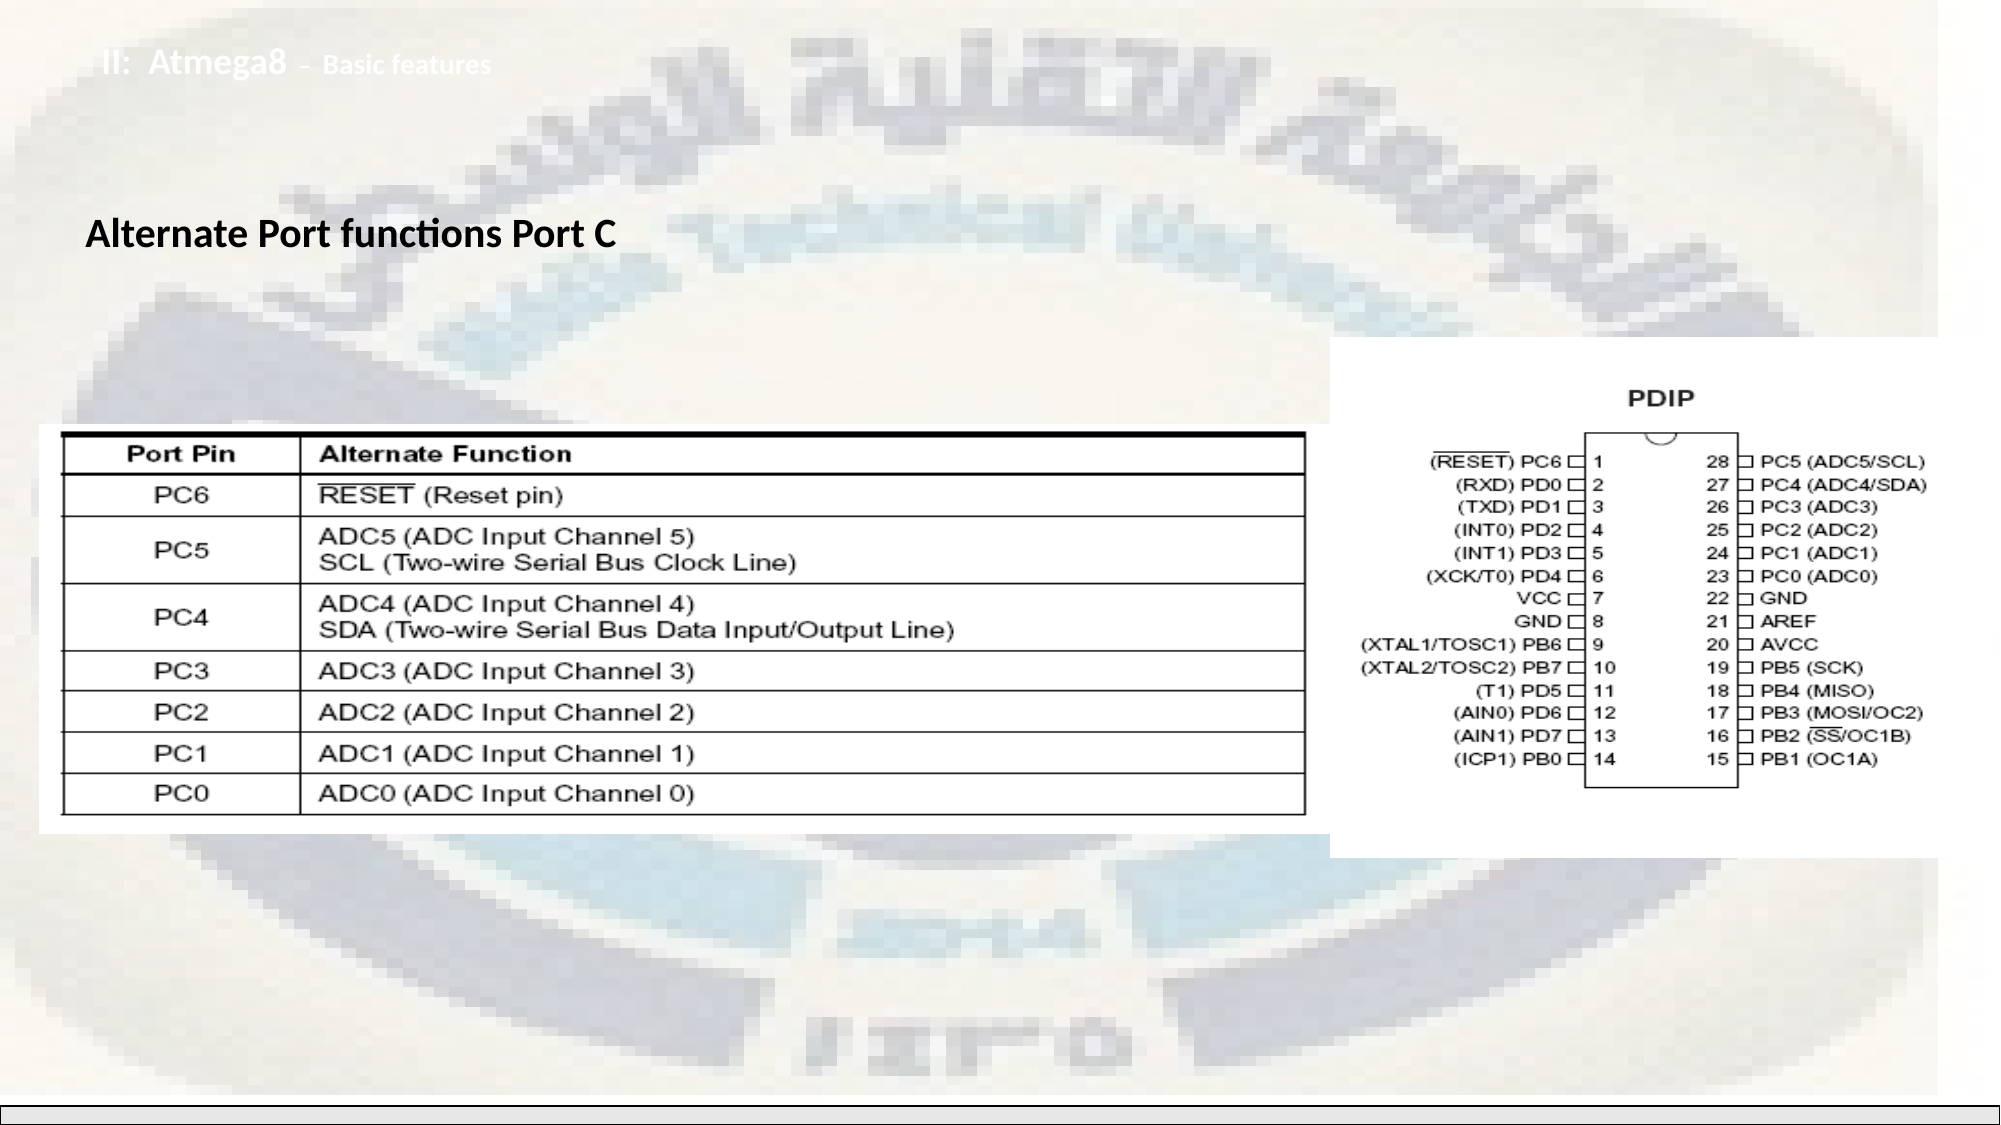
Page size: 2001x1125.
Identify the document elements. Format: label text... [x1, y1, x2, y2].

text_box [0, 1105, 2000, 1125]
text_box II: Atmega8 – Basic features [86, 29, 1457, 90]
text_box Label Operator Operand[s] ;Comment INIT: mov ax, bx ; Copy contents of bx into ax Label - INIT: Operator - mov Operands - ax and bx Comment - alphanumeric string between ; and \n Not case sensitive Unlike other assemblers, destination operand is first mov is the mnemonic that the assembler translates into an opcode [0, 0, 2000, 1105]
text_box Alternate Port functions Port C [70, 148, 1930, 264]
picture [39, 337, 1992, 858]
